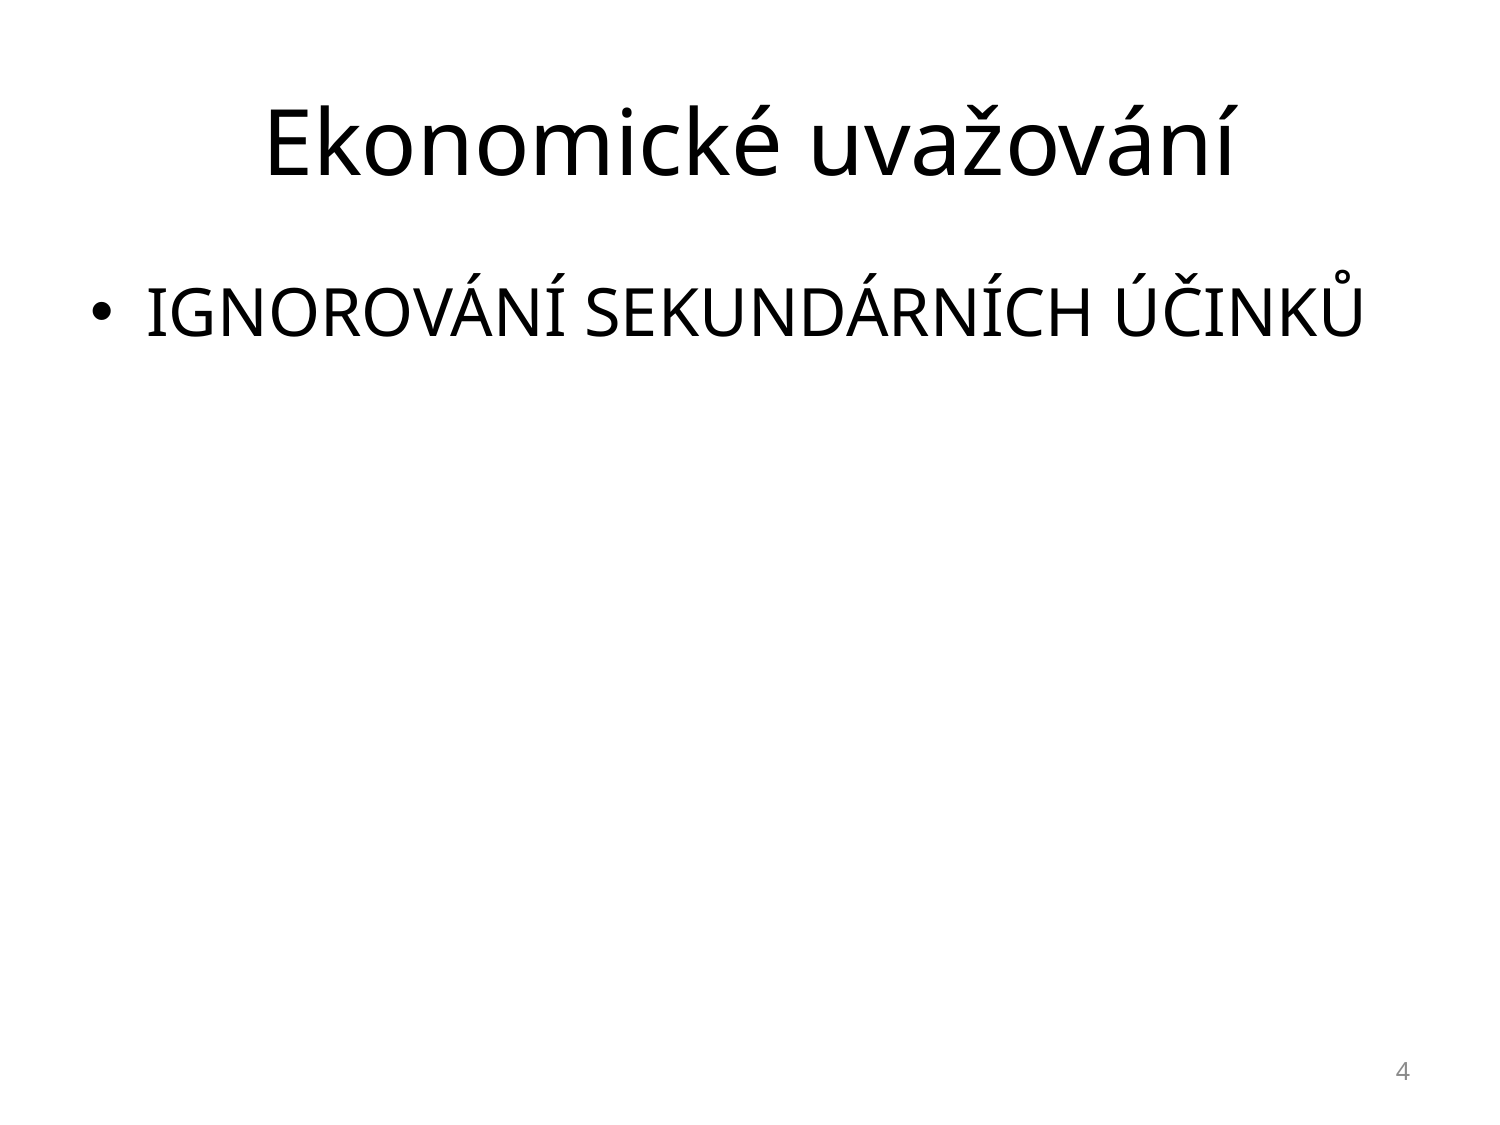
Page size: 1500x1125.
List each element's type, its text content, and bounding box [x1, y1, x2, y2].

list IGNOROVÁNÍ SEKUNDÁRNÍCH ÚČINKŮ [75, 262, 1425, 1005]
title Ekonomické uvažování [75, 45, 1425, 233]
slide_number 4 [1074, 1042, 1425, 1103]
